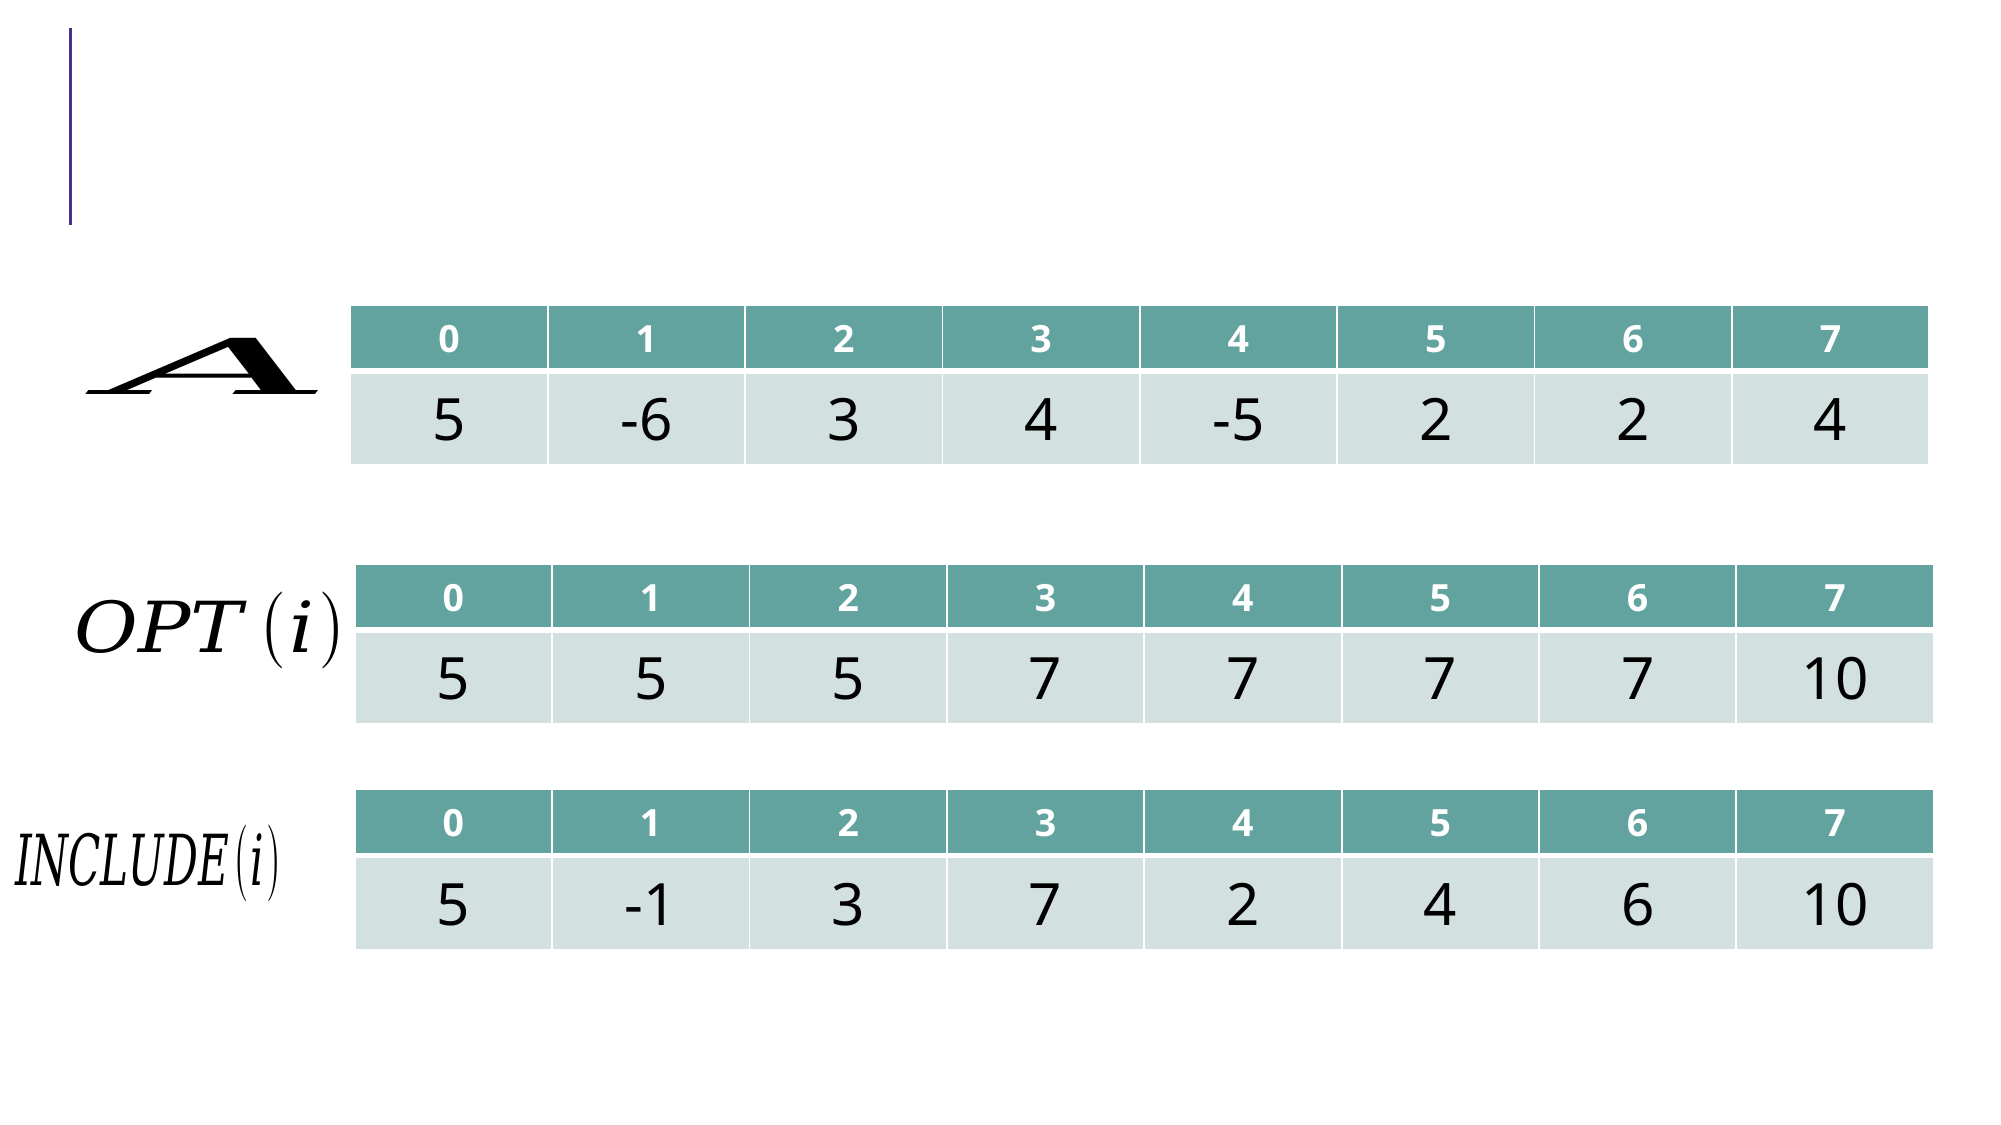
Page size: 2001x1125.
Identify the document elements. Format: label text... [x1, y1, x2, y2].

table_cell 3 [746, 374, 942, 464]
table_header 2 [746, 306, 942, 368]
table_cell 3 [750, 858, 946, 949]
table_cell 7 [948, 858, 1143, 949]
table_cell -6 [549, 374, 744, 464]
table_header 0 [356, 790, 551, 853]
table_cell 4 [943, 374, 1139, 464]
table_cell 4 [1343, 858, 1538, 949]
table_header 4 [1145, 565, 1341, 627]
table_cell 4 [1733, 374, 1928, 464]
table_header 5 [1343, 790, 1538, 853]
table_header 5 [1338, 306, 1534, 368]
table_header 1 [549, 306, 744, 368]
table_cell 2 [1145, 858, 1341, 949]
table_header 1 [553, 565, 749, 627]
table_header 2 [750, 790, 946, 853]
table_header 6 [1540, 790, 1735, 853]
table_cell 6 [1540, 858, 1735, 949]
table_cell 2 [1338, 374, 1534, 464]
table_header 3 [943, 306, 1139, 368]
table_cell 5 [750, 633, 946, 723]
table_header 3 [948, 790, 1143, 853]
table_cell 5 [356, 858, 551, 949]
table_cell 5 [553, 633, 749, 723]
table_header 5 [1343, 565, 1538, 627]
table_header 2 [750, 565, 946, 627]
table_cell 7 [1540, 633, 1735, 723]
table_header 4 [1141, 306, 1336, 368]
table_header 7 [1737, 565, 1933, 627]
table_header 0 [356, 565, 551, 627]
table_header 1 [553, 790, 749, 853]
table_header 0 [351, 306, 547, 368]
table_header 7 [1733, 306, 1928, 368]
table_header 3 [948, 565, 1143, 627]
table_cell 10 [1737, 858, 1933, 949]
table_cell 7 [948, 633, 1143, 723]
table_cell 7 [1343, 633, 1538, 723]
table_cell -5 [1141, 374, 1336, 464]
table_cell 5 [356, 633, 551, 723]
table_cell 2 [1535, 374, 1731, 464]
table_header 7 [1737, 790, 1933, 853]
table_header 4 [1145, 790, 1341, 853]
table_header 6 [1540, 565, 1735, 627]
table_cell 5 [351, 374, 547, 464]
table_header 6 [1535, 306, 1731, 368]
table_cell 7 [1145, 633, 1341, 723]
table_cell 10 [1737, 633, 1933, 723]
table_cell -1 [553, 858, 749, 949]
